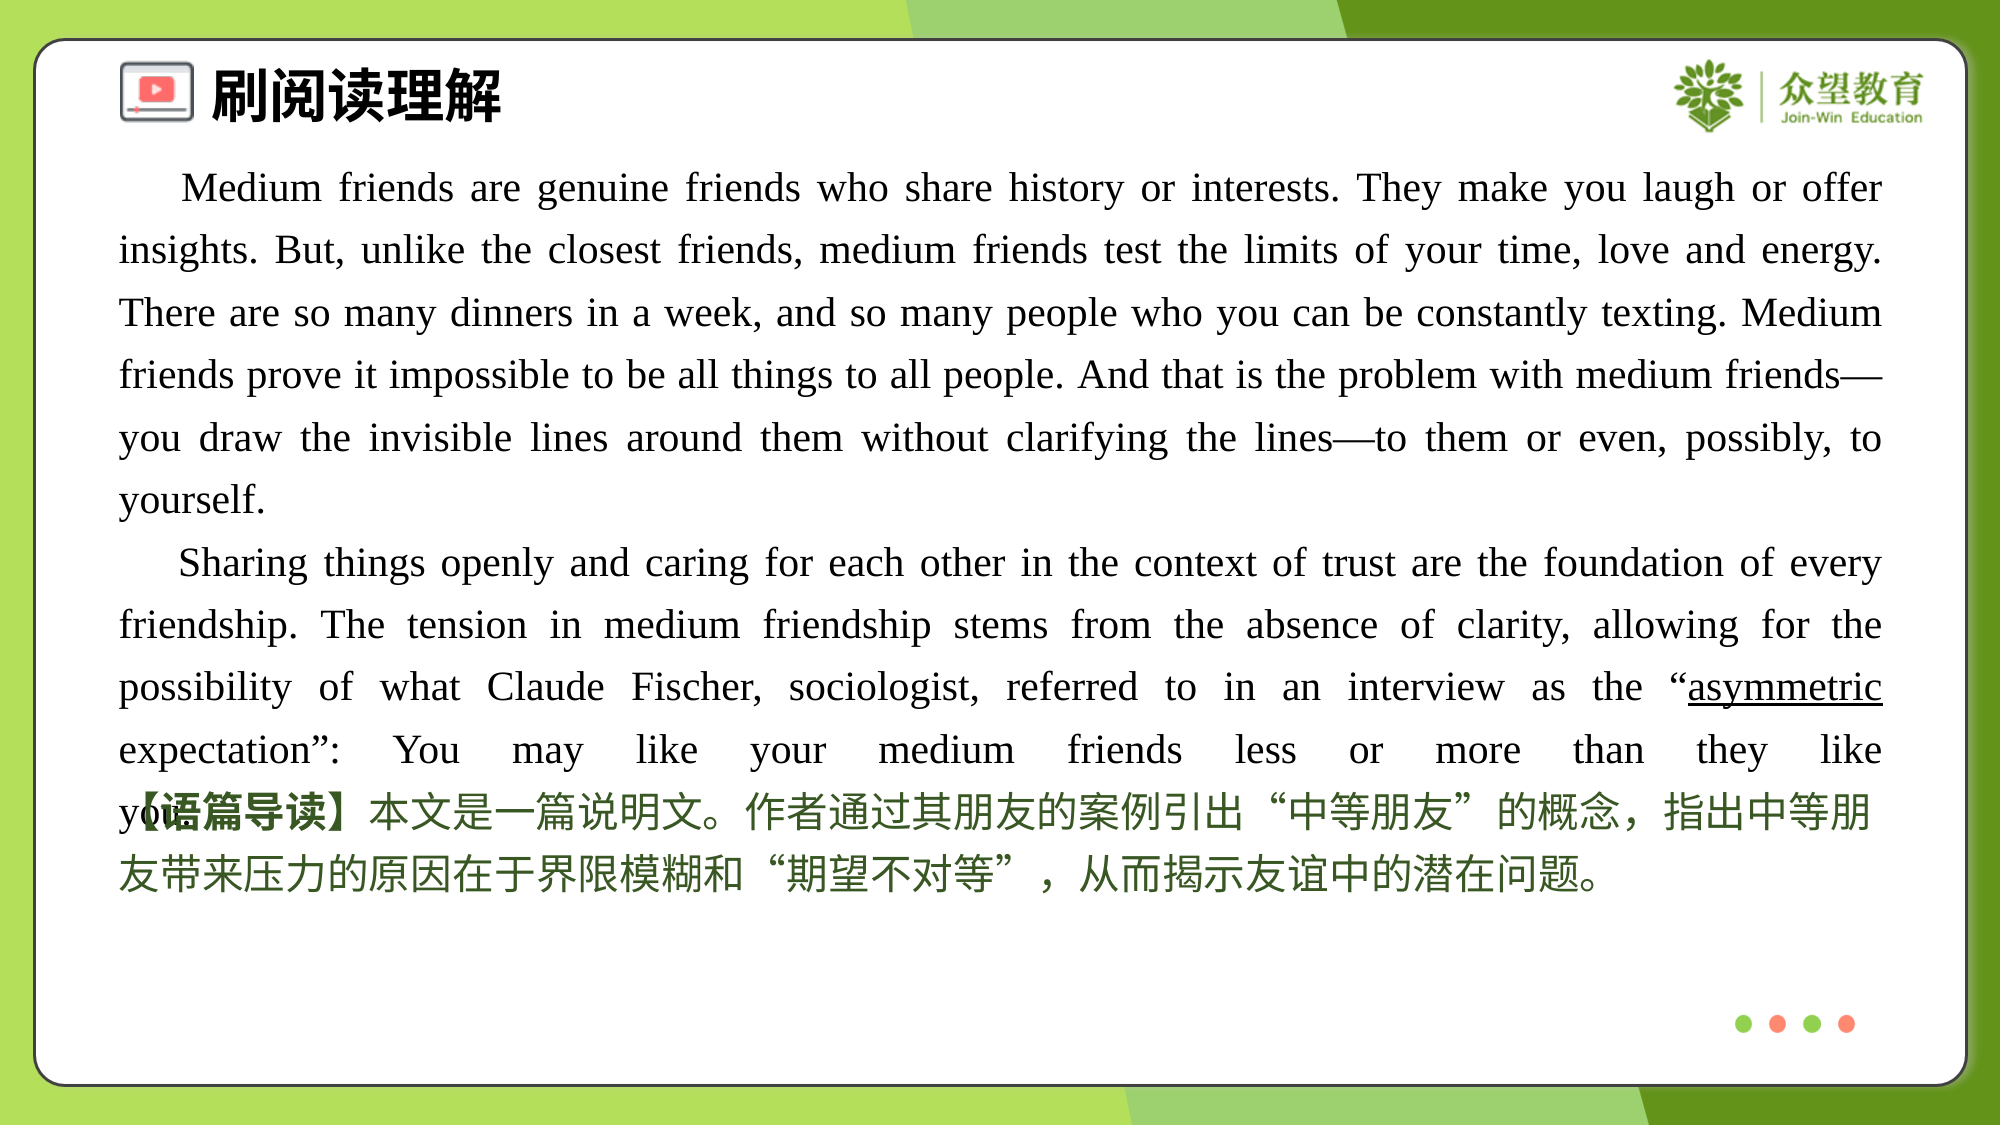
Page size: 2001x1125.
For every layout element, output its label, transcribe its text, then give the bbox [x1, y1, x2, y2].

text_box 【语篇导读】本文是一篇说明文。作者通过其朋友的案例引出“中等朋友”的概念，指出中等朋友带来压力的原因在于界限模糊和“期望不对等”，从而揭示友谊中的潜在问题。 [118, 772, 1883, 894]
text_box Medium friends are genuine friends who share history or interests. They make you laugh or offer insights. But, unlike the closest friends, medium friends test the limits of your time, love and energy. There are so many dinners in a week, and so many people who you can be constantly texting. Medium friends prove it impossible to be all things to all people. And that is the problem with medium friends—you draw the invisible lines around them without clarifying the lines—to them or even, possibly, to yourself. Sharing things openly and caring for each other in the context of trust are the foundation of every friendship. The tension in medium friendship stems from the absence of clarity, allowing for the possibility of what Claude Fischer, sociologist, referred to in an interview as the “asymmetric expectation”: You may like your medium friends less or more than they like you.#5 [118, 146, 1883, 766]
picture [0, 0, 2000, 1125]
